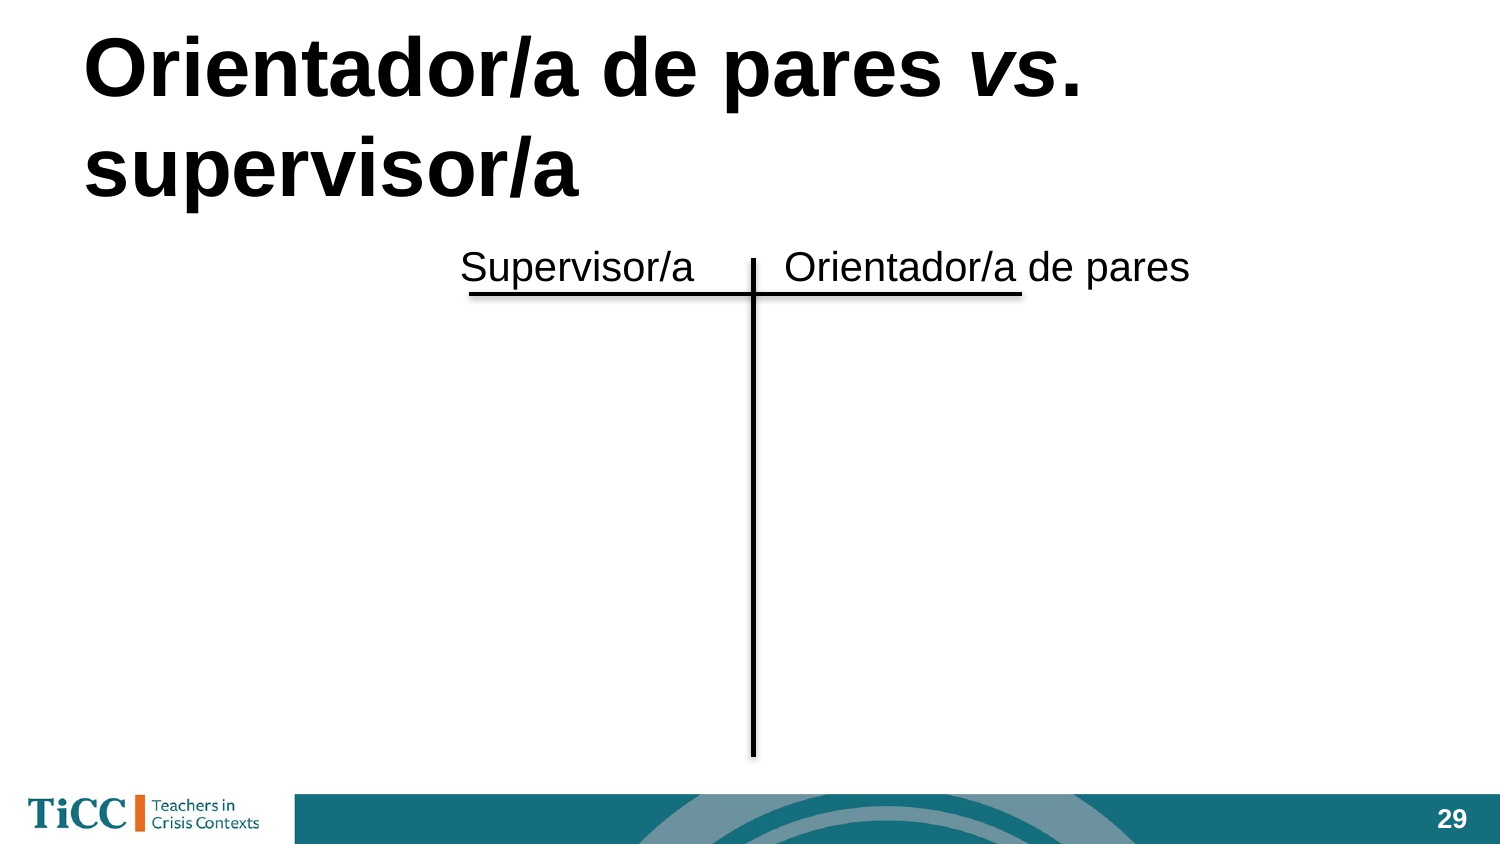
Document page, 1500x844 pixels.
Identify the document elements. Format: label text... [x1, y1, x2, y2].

slide_number ‹#› [1392, 785, 1483, 844]
picture [0, 0, 1500, 844]
text_box Orientador/a de pares [769, 232, 1227, 298]
title Orientador/a de pares vs. supervisor/a [68, 41, 1419, 229]
text_box Supervisor/a [444, 232, 731, 298]
